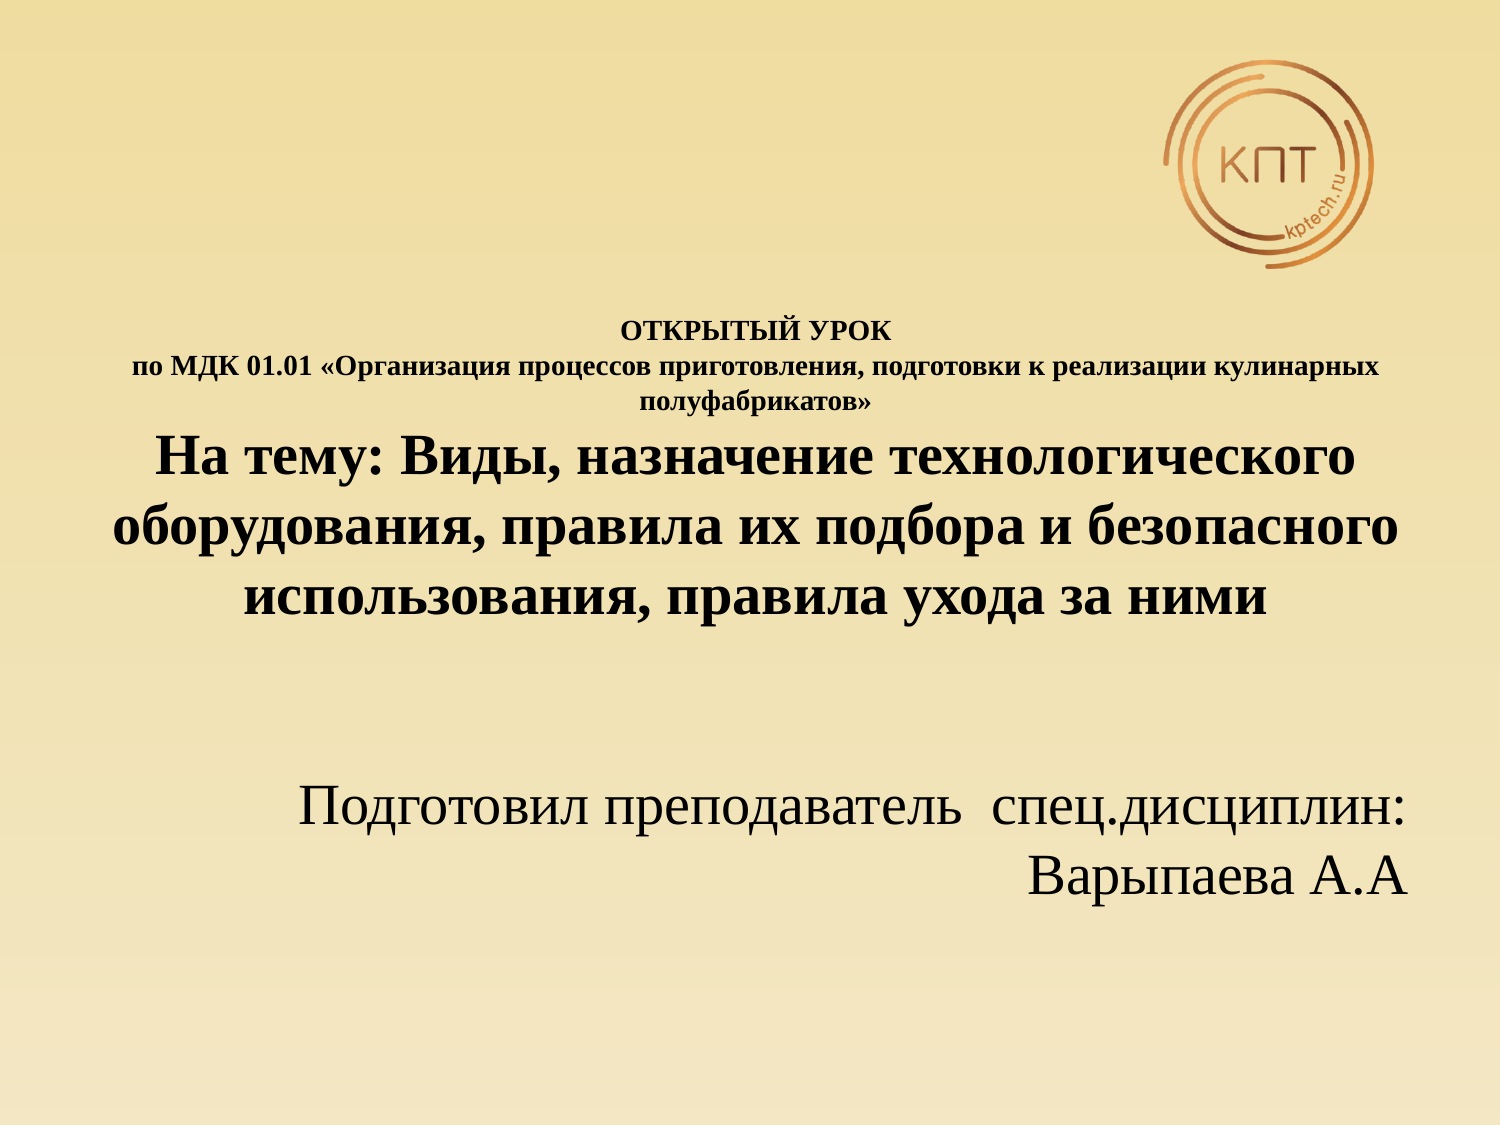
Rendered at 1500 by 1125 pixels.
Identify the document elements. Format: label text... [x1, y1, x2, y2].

text_box Открытый урок по МДК 01.01 «Организация процессов приготовления, подготовки к реализации кулинарных полуфабрикатов» На тему: Виды, назначение технологического оборудования, правила их подбора и безопасного использования, правила ухода за ними Подготовил преподаватель спец.дисциплин: Варыпаева А.А [88, 163, 1424, 914]
picture [1163, 57, 1375, 270]
